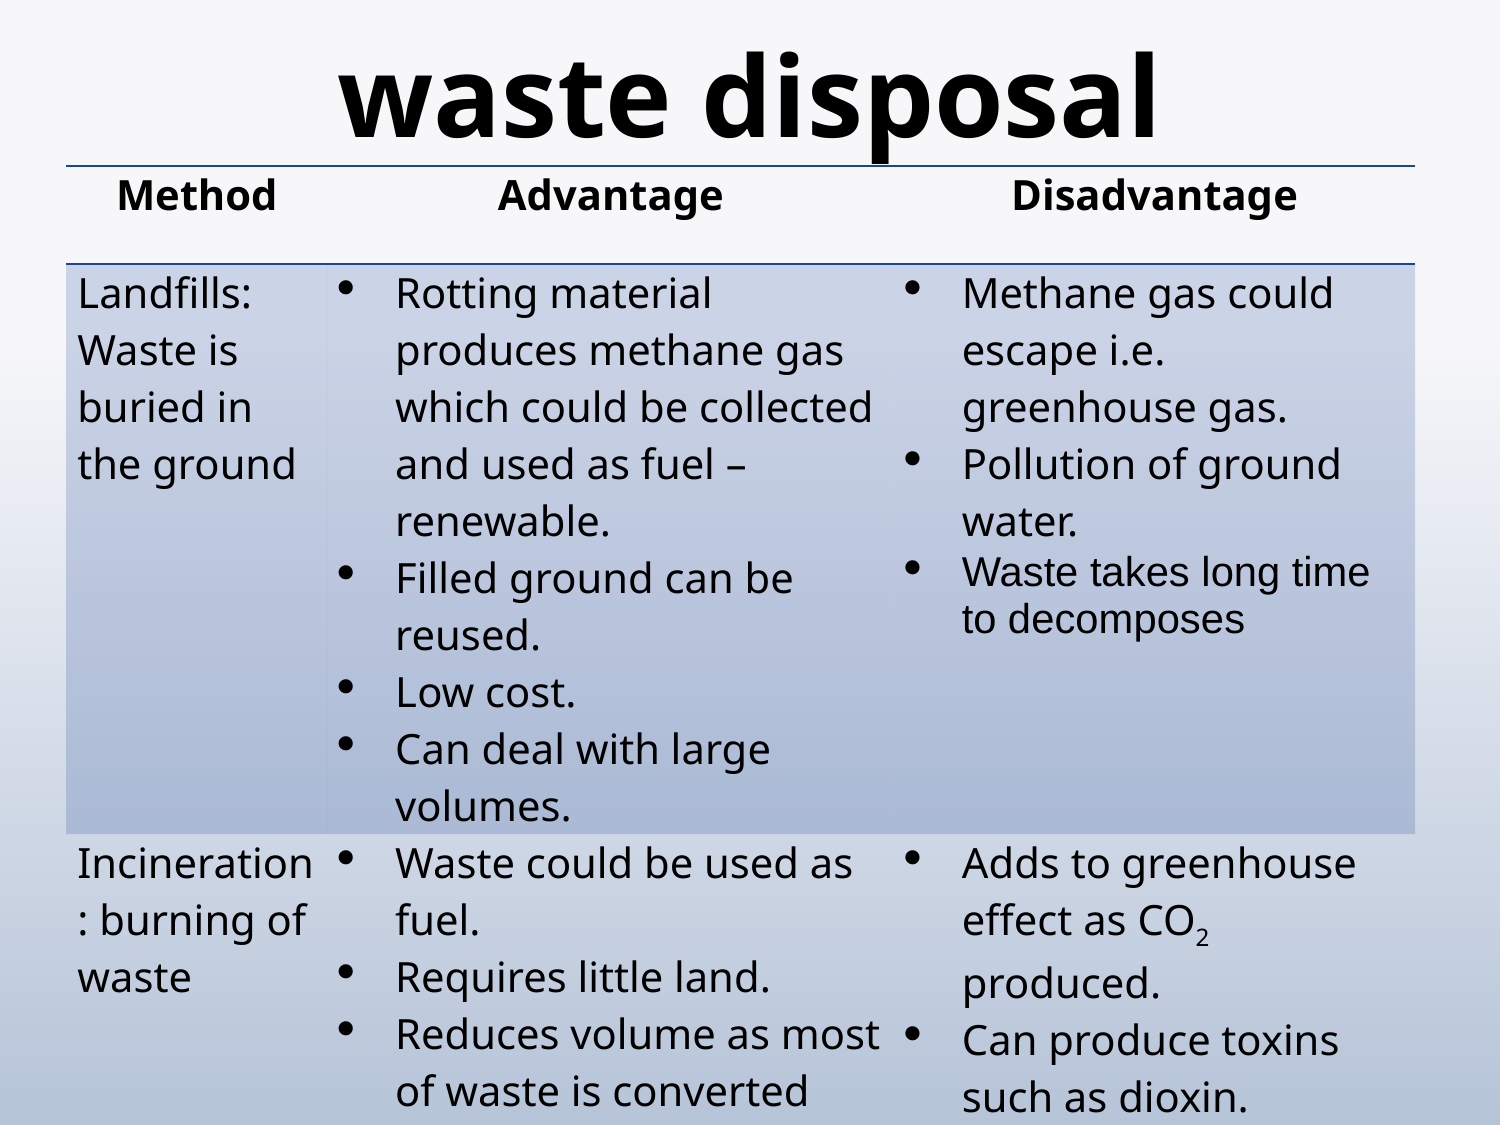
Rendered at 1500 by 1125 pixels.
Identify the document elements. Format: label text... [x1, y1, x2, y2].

table_cell Rotting material produces methane gas which could be collected and used as fuel – renewable. Filled ground can be reused. Low cost. Can deal with large volumes. [328, 265, 894, 834]
table_cell Methane gas could escape i.e. greenhouse gas. Pollution of ground water. Waste takes long time to decomposes [894, 265, 1415, 834]
table_cell Waste could be used as fuel. Requires little land. Reduces volume as most of waste is converted into gases. fast [328, 834, 894, 1125]
title waste disposal [150, 37, 1350, 165]
table_cell Landfills: Waste is buried in the ground [66, 265, 328, 834]
table_header Method [66, 167, 328, 263]
table_cell Incineration: burning of waste [66, 834, 328, 1125]
table_cell Adds to greenhouse effect as CO2 produced. Can produce toxins such as dioxin. Requires energy as this needs to be done at high temperatures to destroy most toxic substances. [894, 834, 1415, 1125]
table_header Disadvantage [894, 167, 1415, 263]
table_header Advantage [328, 167, 894, 263]
